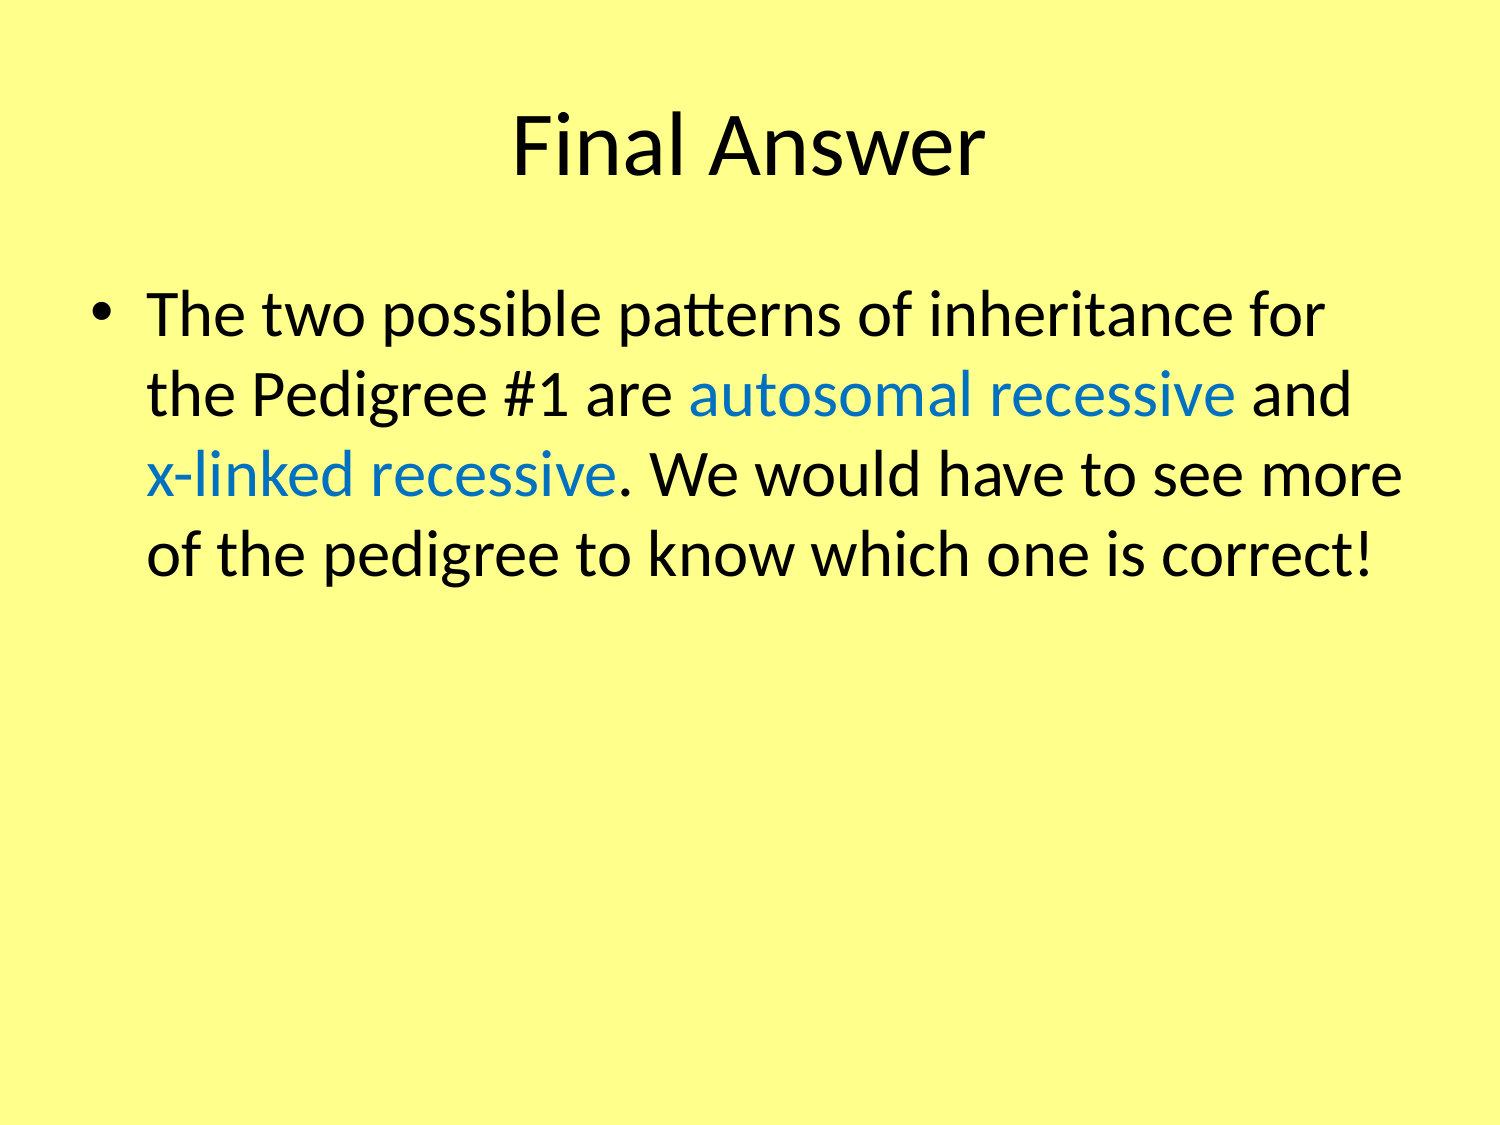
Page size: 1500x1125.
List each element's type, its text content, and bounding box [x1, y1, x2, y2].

title Final Answer [75, 45, 1425, 233]
list The two possible patterns of inheritance for the Pedigree #1 are autosomal recessive and x-linked recessive. We would have to see more of the pedigree to know which one is correct! [75, 262, 1425, 1005]
